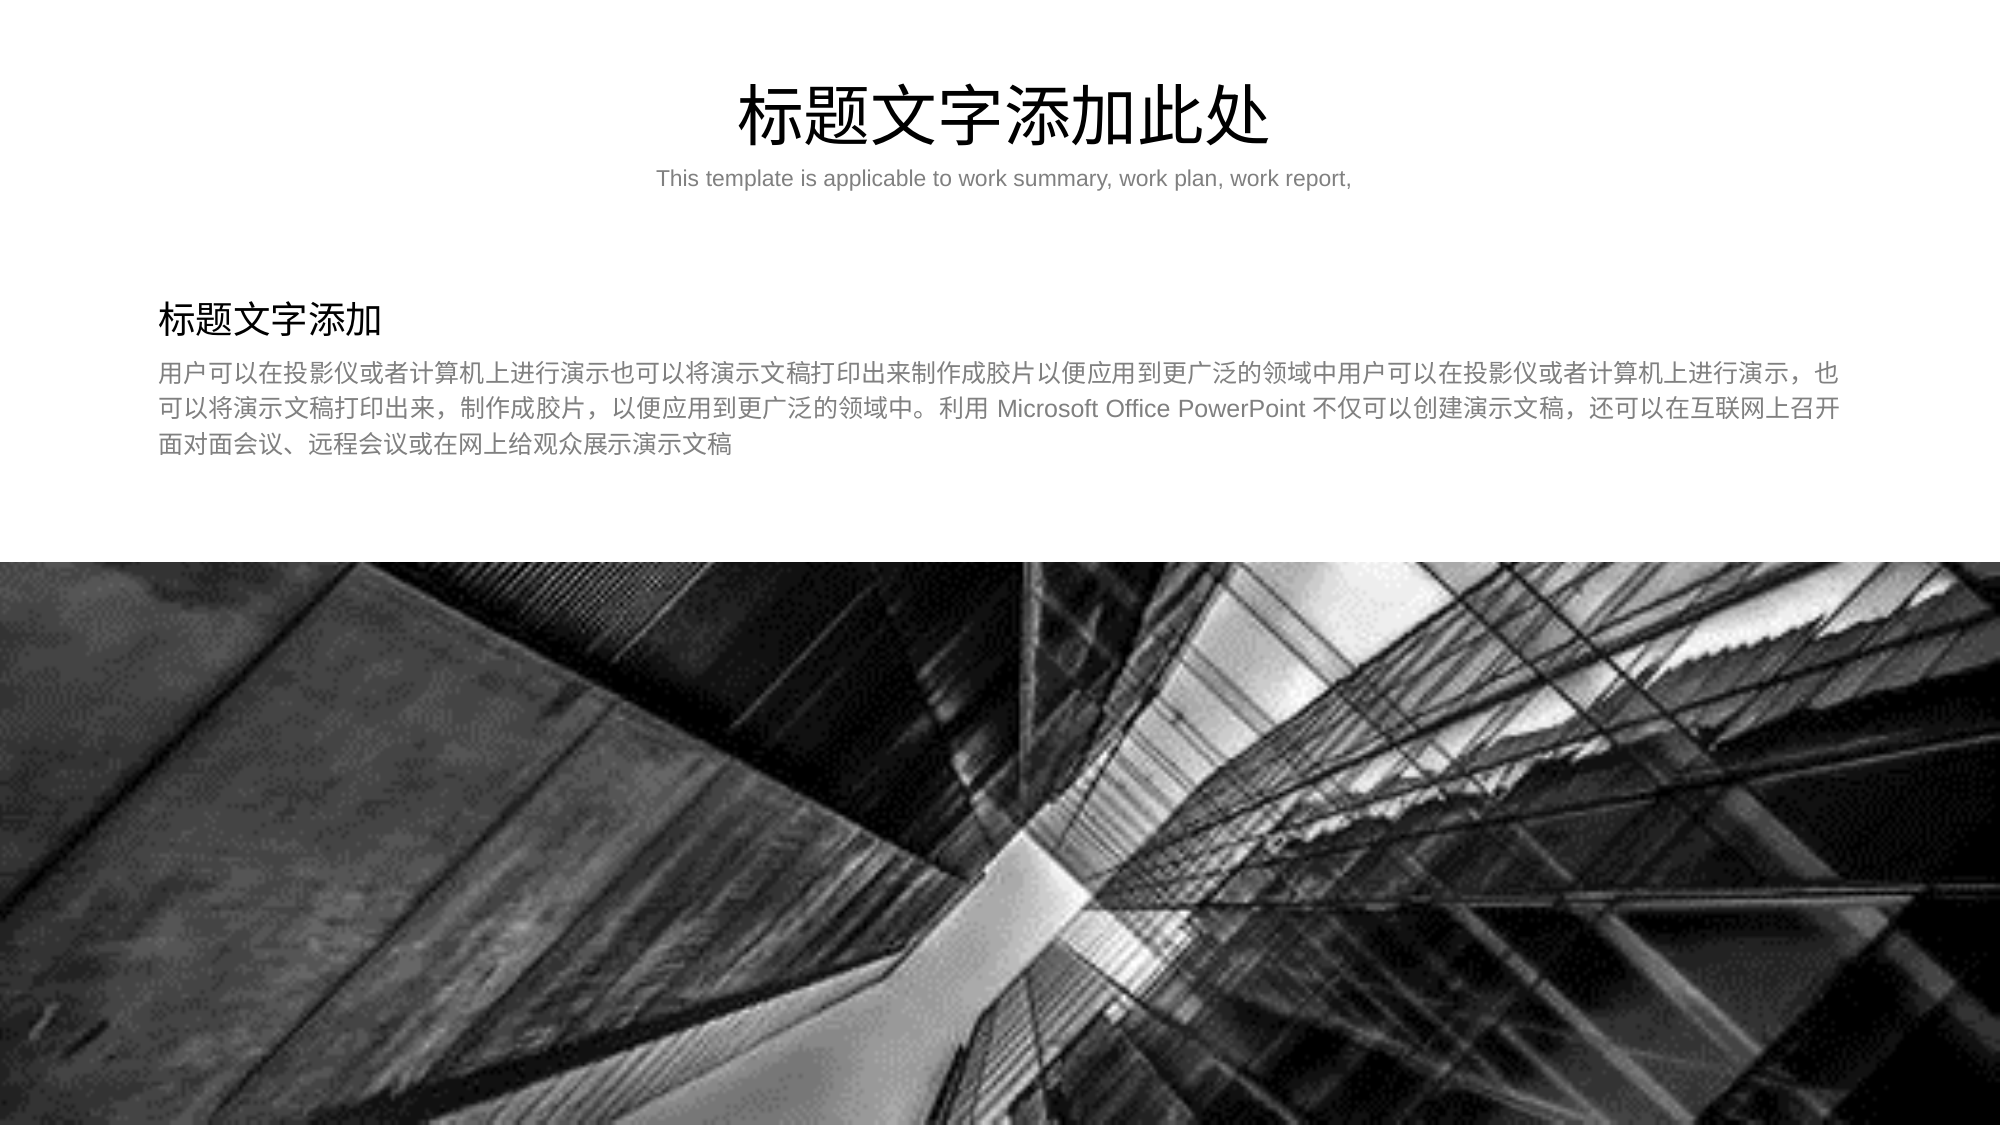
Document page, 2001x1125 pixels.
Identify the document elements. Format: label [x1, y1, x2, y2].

text_box [143, 279, 1857, 505]
picture [0, 562, 2000, 1125]
text_box [544, 66, 1464, 196]
